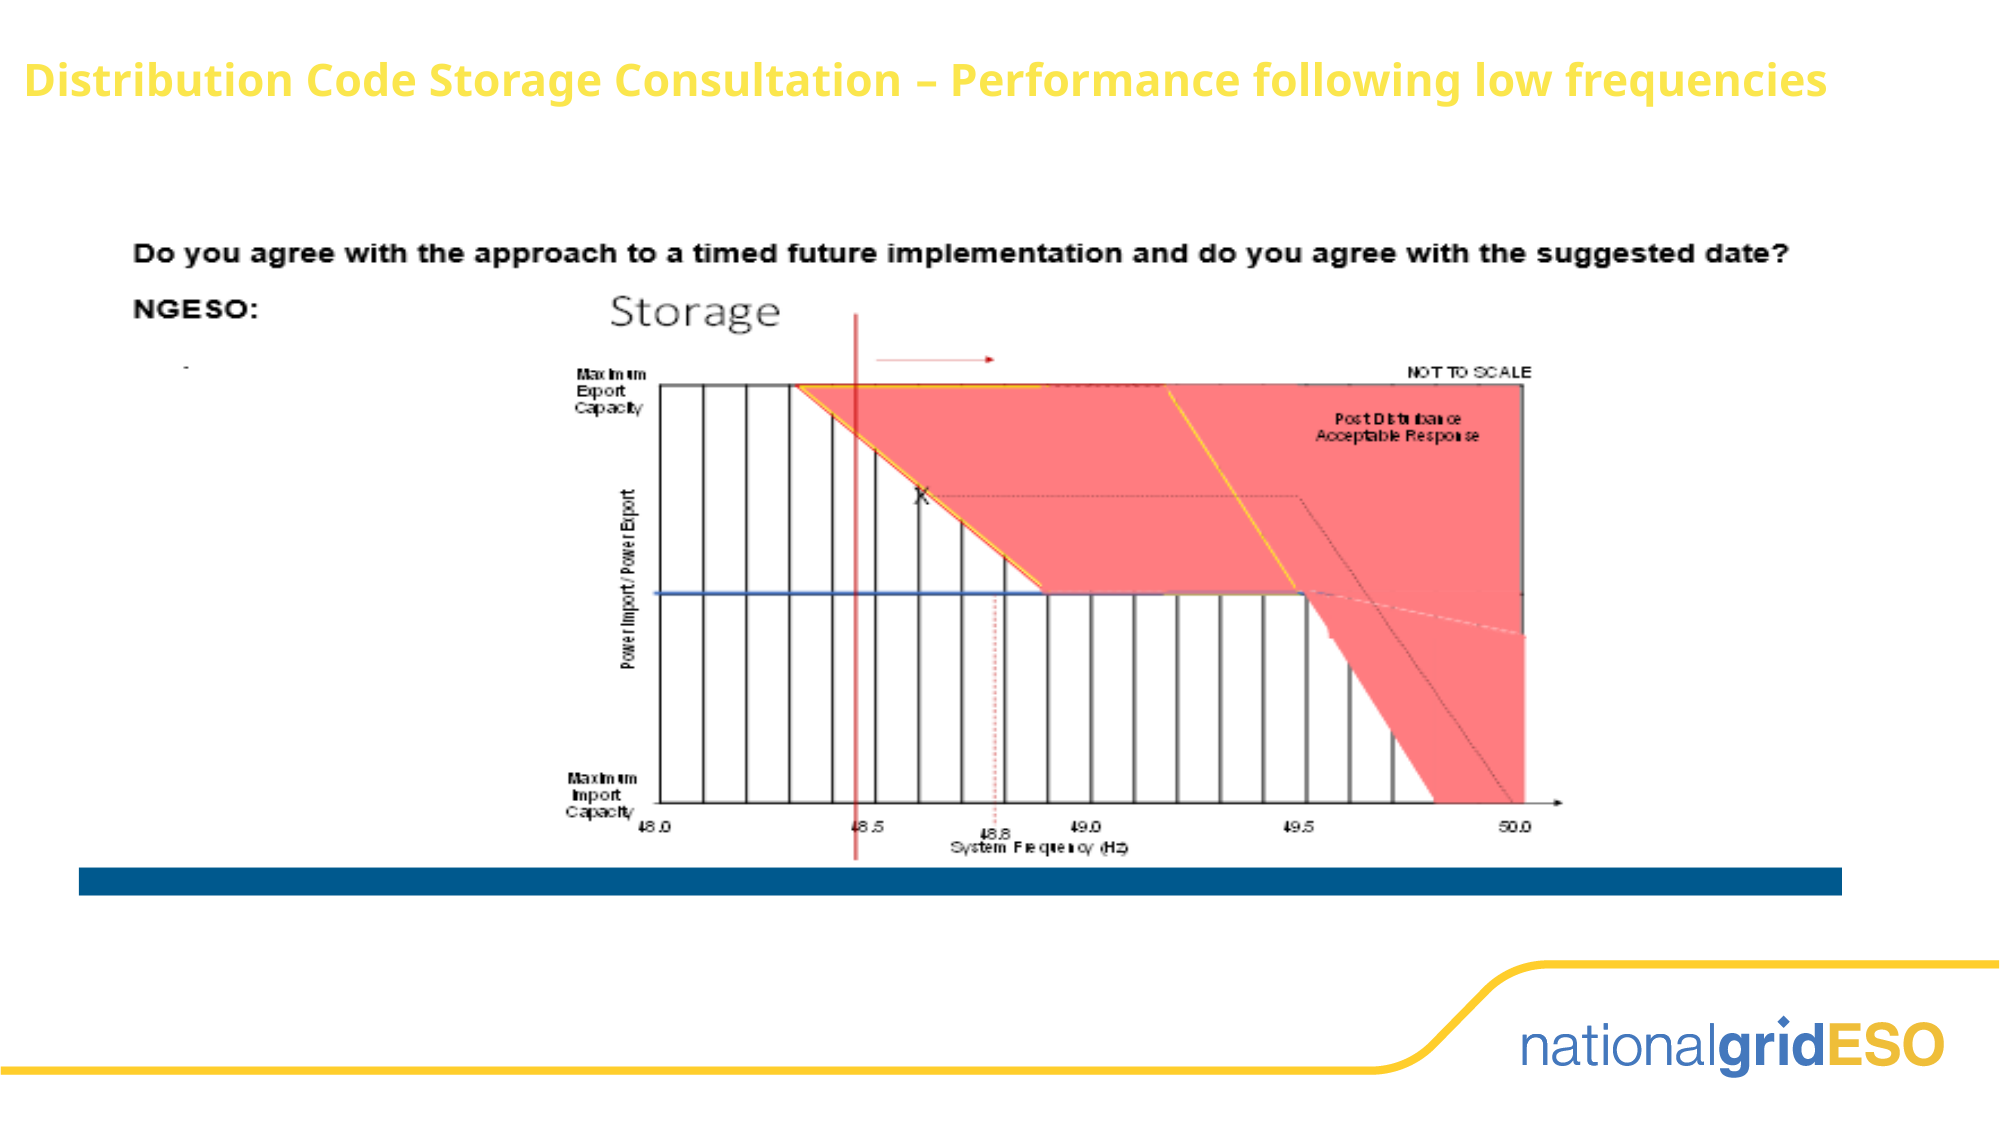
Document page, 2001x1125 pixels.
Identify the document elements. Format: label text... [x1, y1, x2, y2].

title Distribution Code Storage Consultation – Performance following low frequencies [8, 0, 2000, 171]
picture [78, 198, 1843, 896]
picture [0, 954, 2000, 1125]
